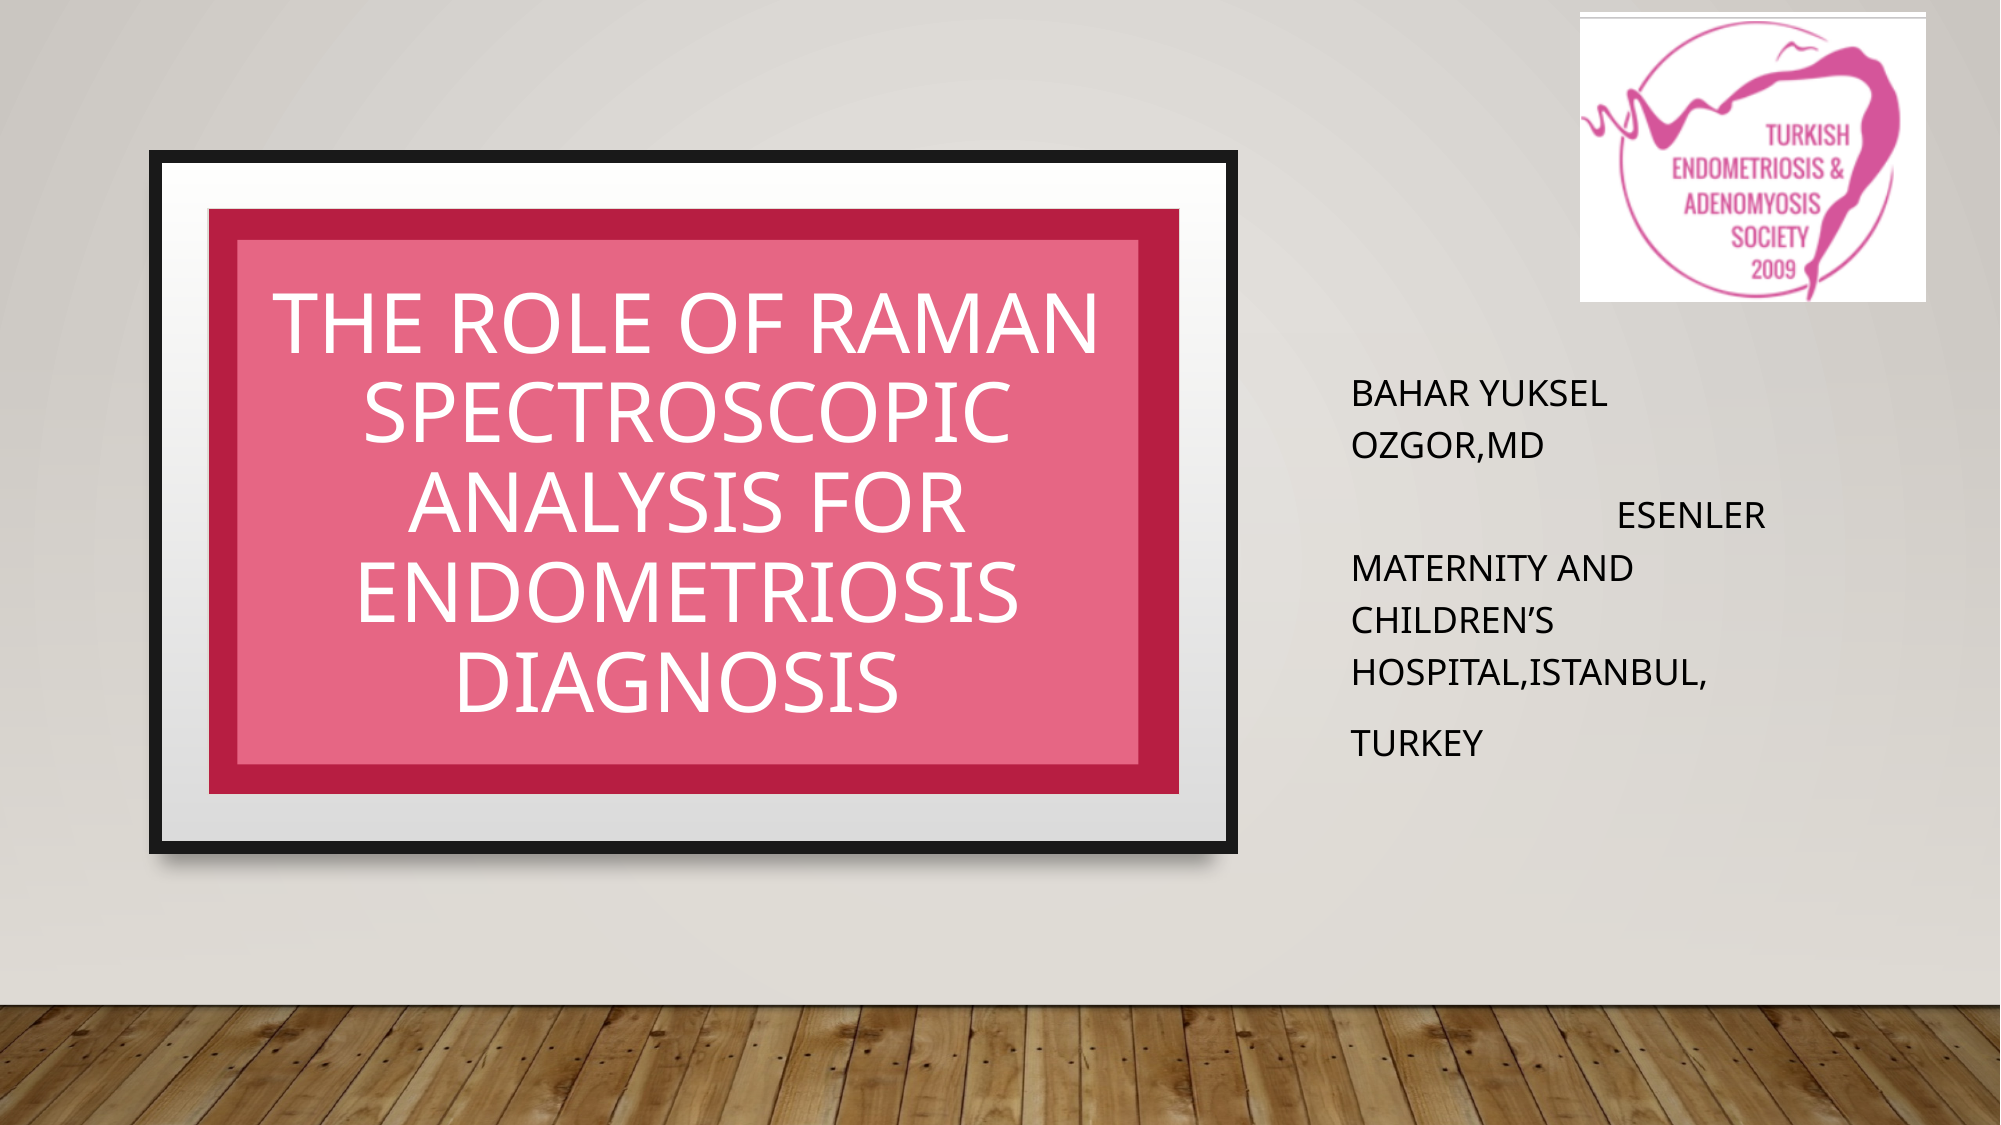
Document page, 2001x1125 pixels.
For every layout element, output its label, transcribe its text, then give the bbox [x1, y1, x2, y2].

subtitle Bahar Yuksel Ozgor,MD Esenler Maternity and Children’s Hospital,Istanbul, Turkey [1335, 239, 1803, 781]
picture [0, 1006, 2000, 1125]
picture [1580, 11, 1927, 302]
text_box [0, 330, 2000, 1004]
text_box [155, 153, 1233, 850]
text_box [0, 0, 2000, 330]
